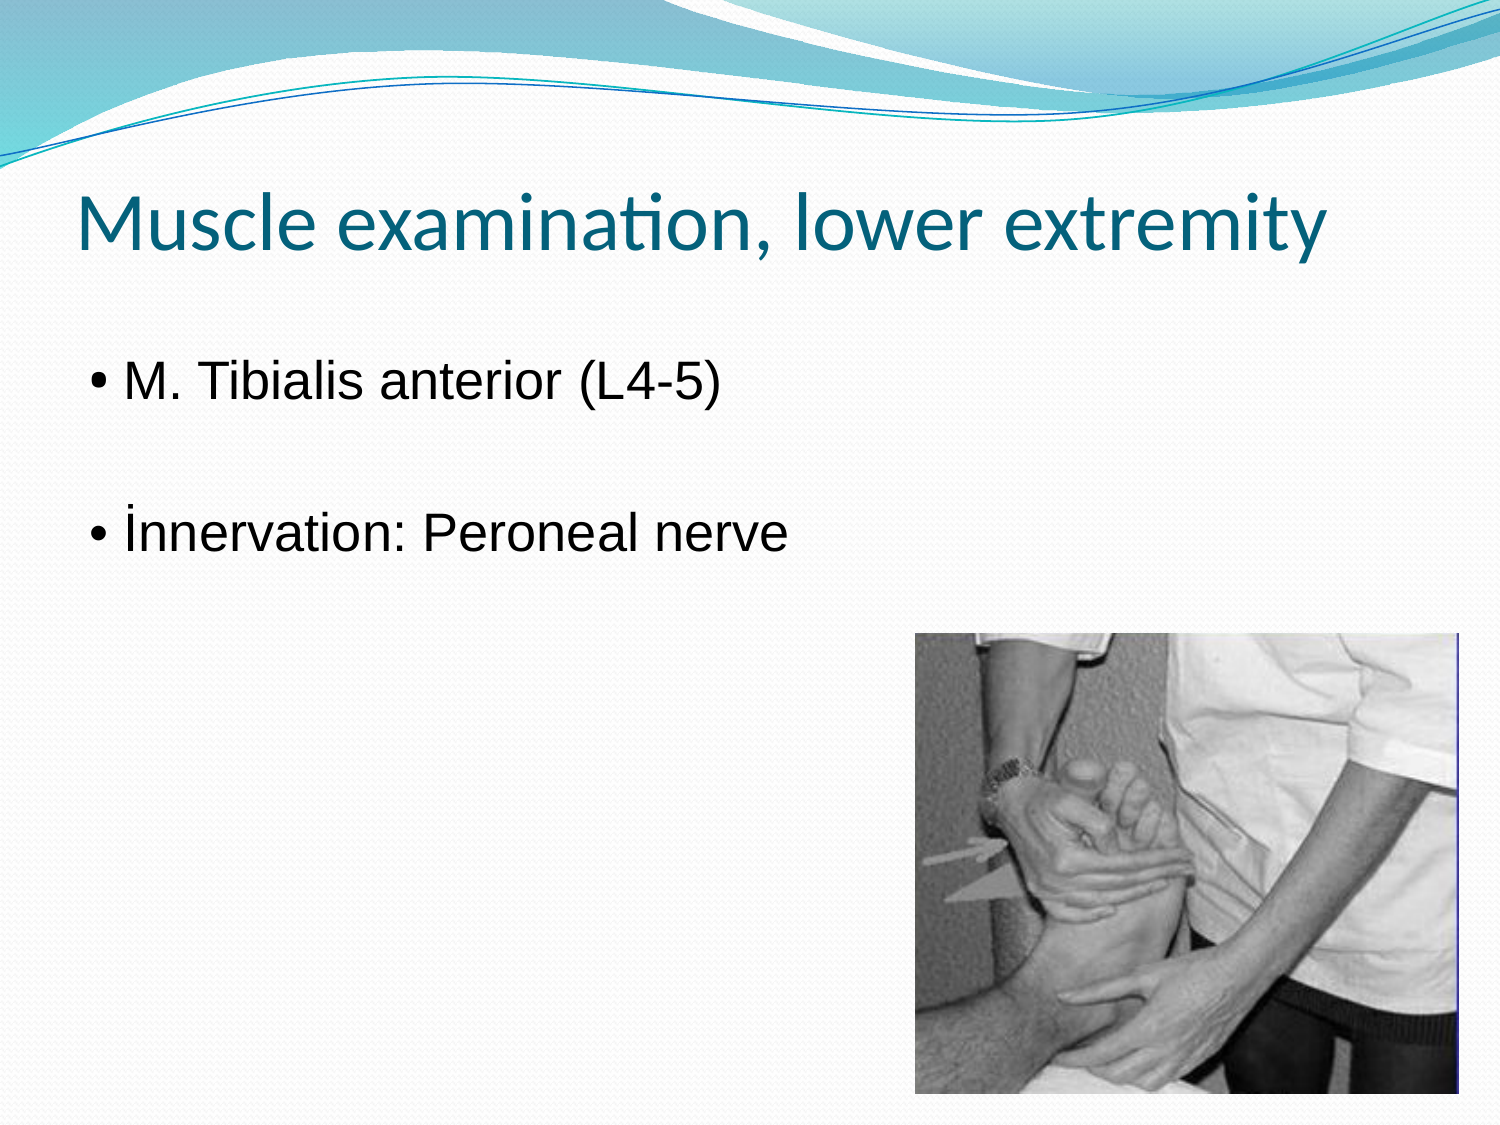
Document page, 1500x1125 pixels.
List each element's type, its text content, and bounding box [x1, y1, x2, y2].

list Muscle MEPs are inserted into the extremities muscles for recording. [908, 634, 915, 1038]
title Muscle examination, lower extremity [75, 115, 1425, 268]
list • M. Tibialis anterior (L4-5) • İnnervation: Peroneal nerve [75, 338, 1425, 1038]
picture [915, 633, 1459, 1095]
